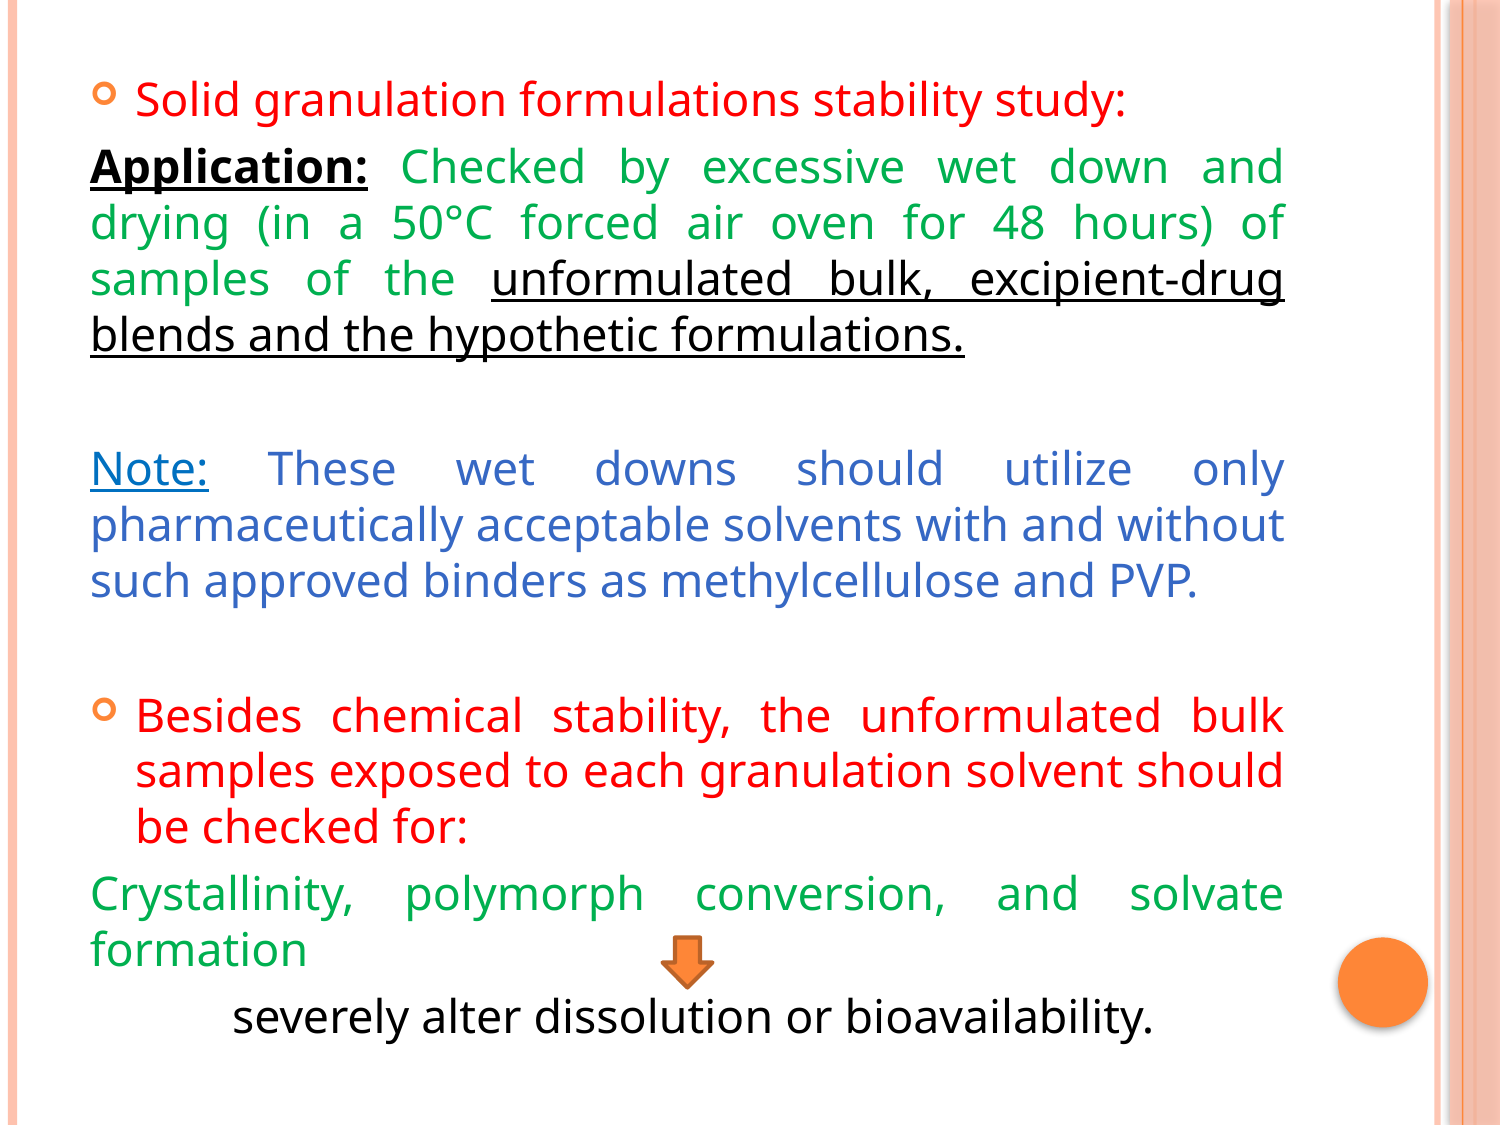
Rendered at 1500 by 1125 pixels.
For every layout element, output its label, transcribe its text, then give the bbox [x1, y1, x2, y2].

text_box [660, 935, 715, 990]
list Solid granulation formulations stability study: Application: Checked by excessive wet down and drying (in a 50°C forced air oven for 48 hours) of samples of the unformulated bulk, excipient-drug blends and the hypothetic formulations. Note: These wet downs should utilize only pharmaceutically acceptable solvents with and without such approved binders as methylcellulose and PVP. Besides chemical stability, the unformulated bulk samples exposed to each granulation solvent should be checked for: Crystallinity, polymorph conversion, and solvate formation severely alter dissolution or bioavailability. [75, 62, 1300, 1062]
